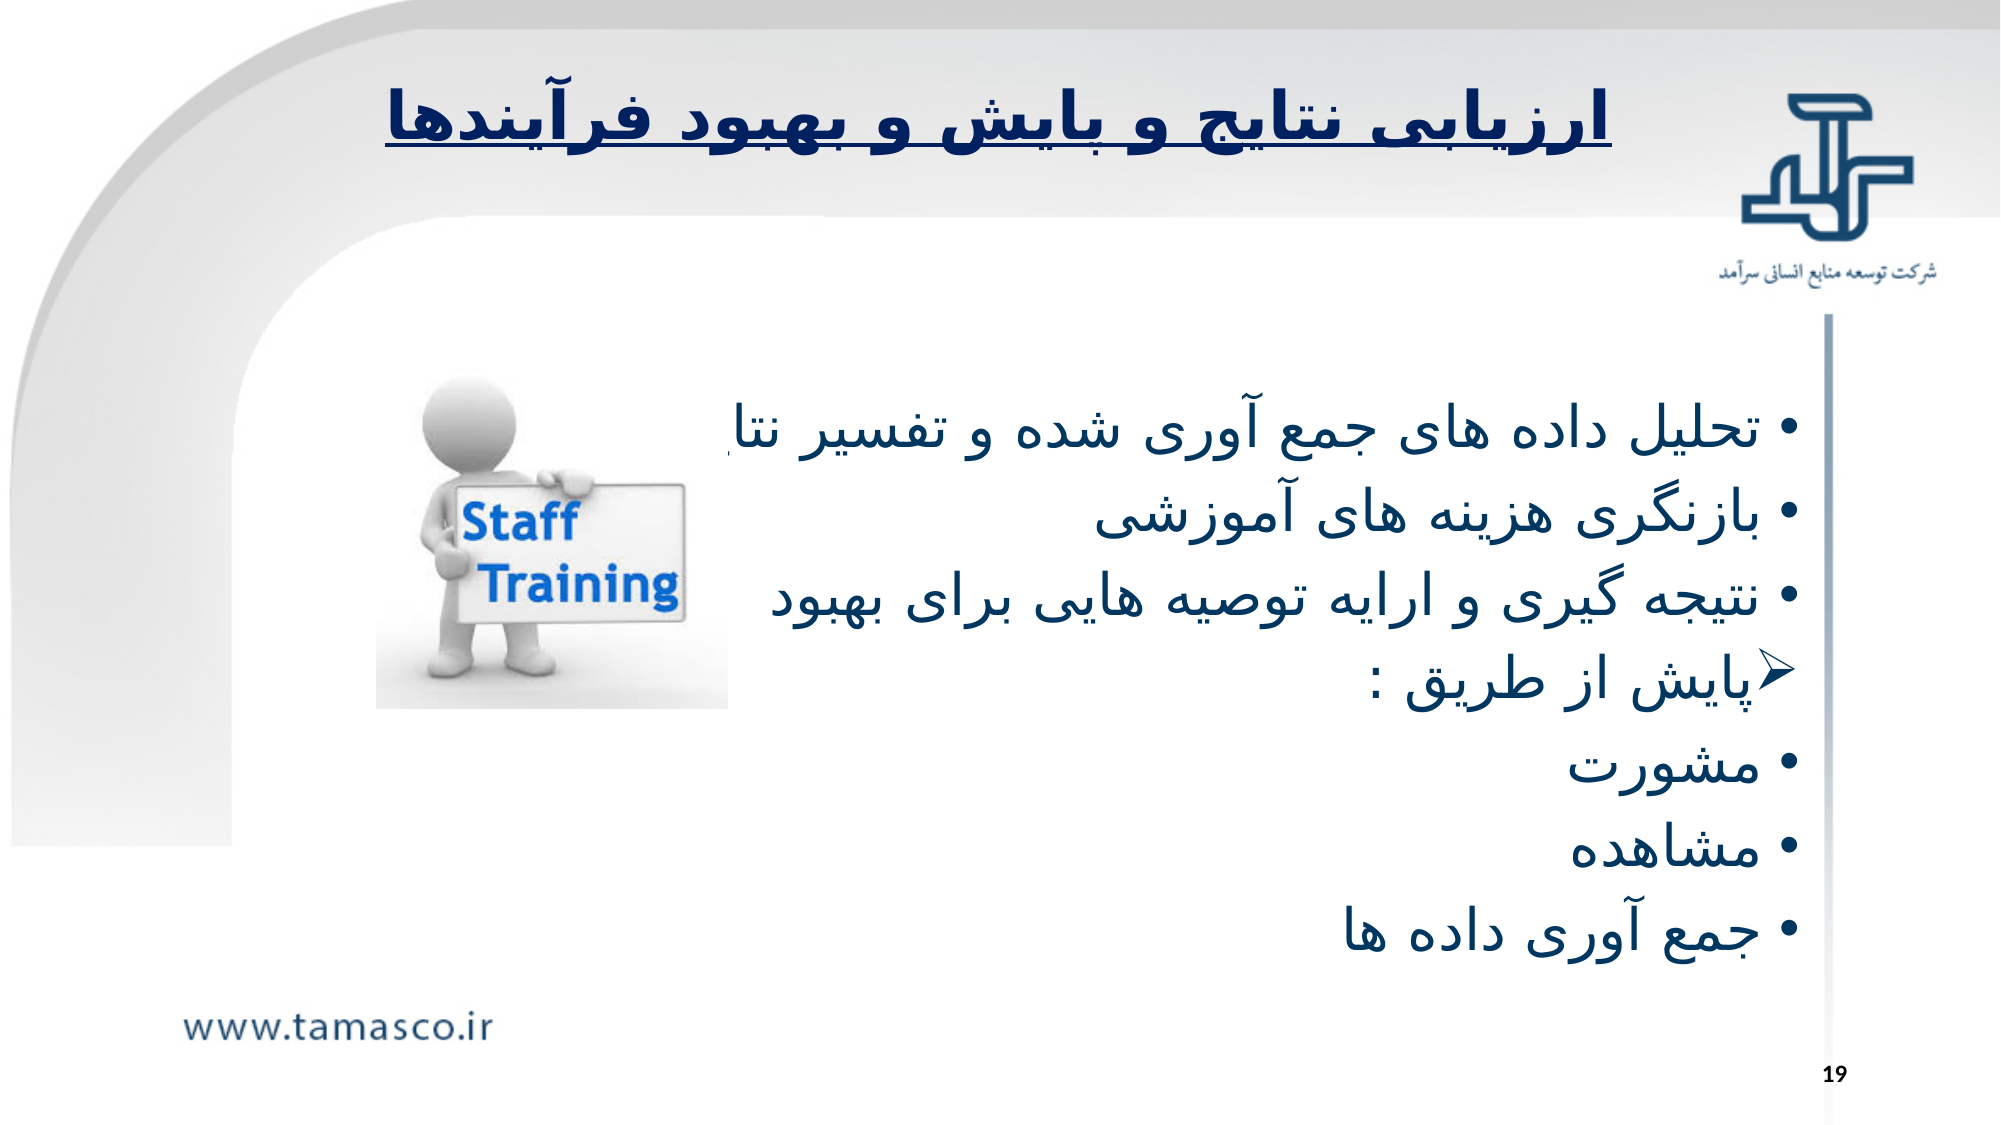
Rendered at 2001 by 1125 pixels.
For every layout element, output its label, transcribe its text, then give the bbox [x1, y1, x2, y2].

picture [0, 0, 2001, 1125]
slide_number 19 [1412, 1042, 1863, 1103]
list تحلیل داده های جمع آوری شده و تفسیر نتایج بازنگری هزینه های آموزشی نتیجه گیری و ارایه توصیه هایی برای بهبود پایش از طریق : مشورت مشاهده جمع آوری داده ها [90, 299, 1816, 1014]
text_box ارزیابی نتایج و پایش و بهبود فرآیندها [50, 57, 1948, 169]
